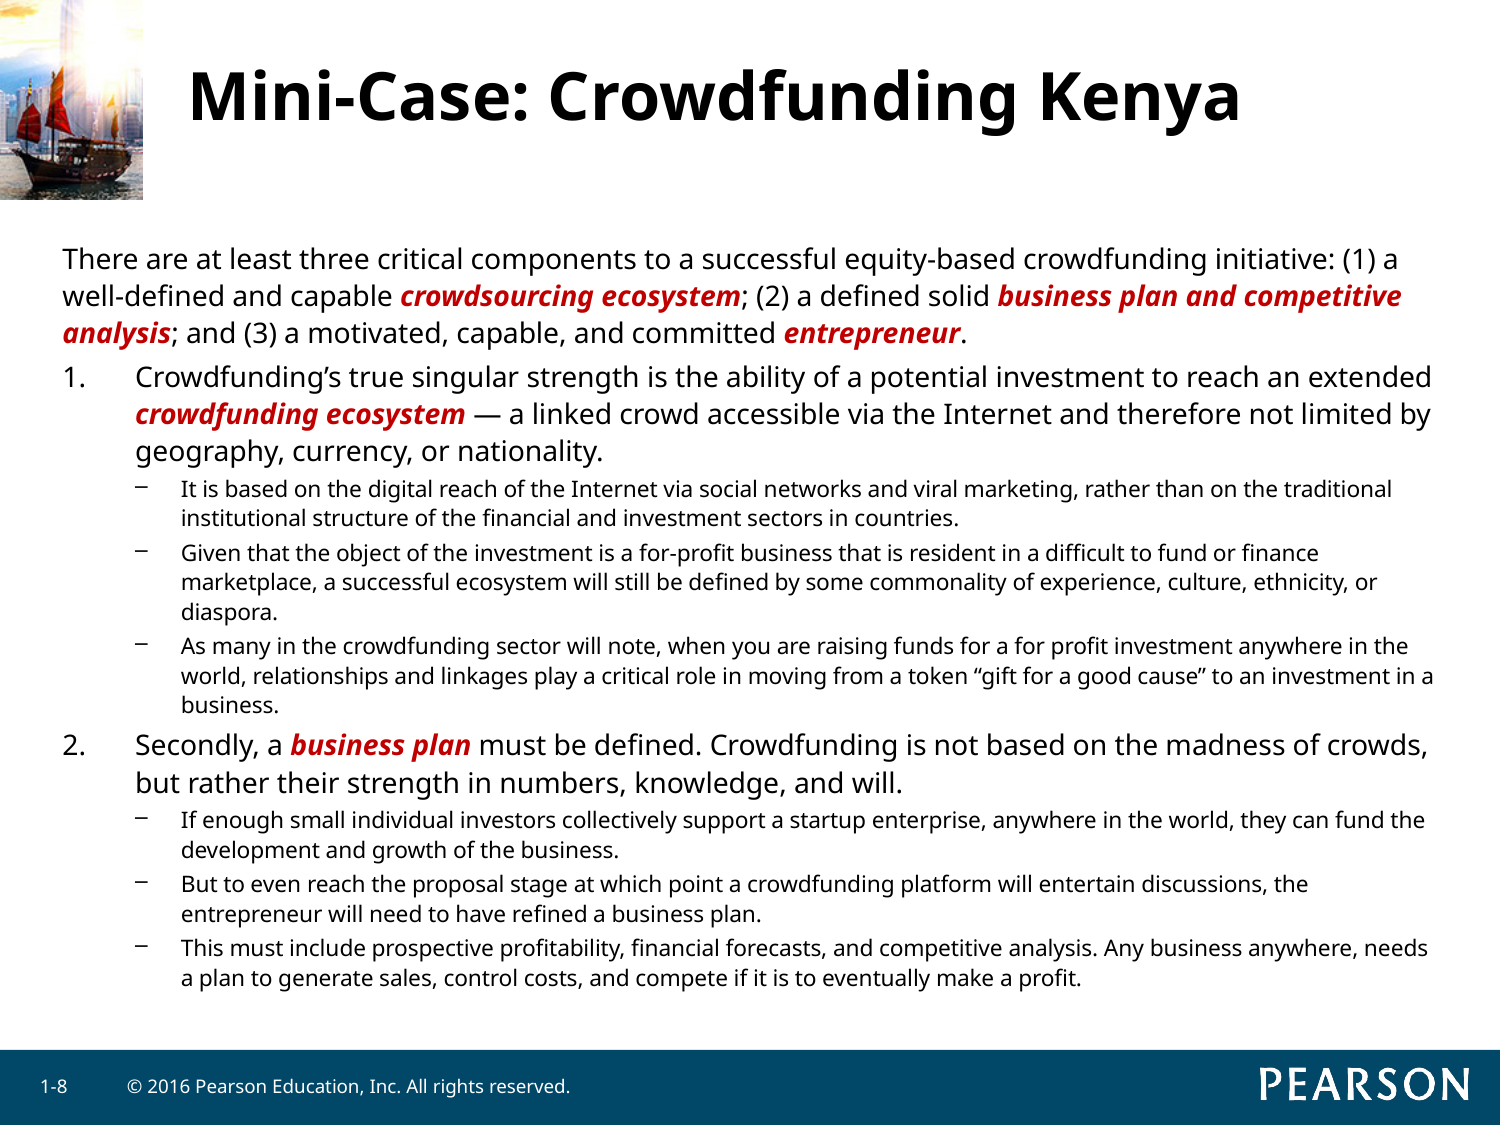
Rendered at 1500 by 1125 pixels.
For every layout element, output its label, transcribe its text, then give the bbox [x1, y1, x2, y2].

title Mini-Case: Crowdfunding Kenya [187, 0, 1450, 188]
list There are at least three critical components to a successful equity-based crowdfunding initiative: (1) a well-defined and capable crowdsourcing ecosystem; (2) a defined solid business plan and competitive analysis; and (3) a motivated, capable, and committed entrepreneur. Crowdfunding’s true singular strength is the ability of a potential investment to reach an extended crowdfunding ecosystem — a linked crowd accessible via the Internet and therefore not limited by geography, currency, or nationality. It is based on the digital reach of the Internet via social networks and viral marketing, rather than on the traditional institutional structure of the financial and investment sectors in countries. Given that the object of the investment is a for-profit business that is resident in a difficult to fund or finance marketplace, a successful ecosystem will still be defined by some commonality of experience, culture, ethnicity, or diaspora. As many in the crowdfunding sector will note, when you are raising funds for a for profit investment anywhere in the world, relationships and linkages play a critical role in moving from a token “gift for a good cause” to an investment in a business. Secondly, a business plan must be defined. Crowdfunding is not based on the madness of crowds, but rather their strength in numbers, knowledge, and will. If enough small individual investors collectively support a startup enterprise, anywhere in the world, they can fund the development and growth of the business. But to even reach the proposal stage at which point a crowdfunding platform will entertain discussions, the entrepreneur will need to have refined a business plan. This must include prospective profitability, financial forecasts, and competitive analysis. Any business anywhere, needs a plan to generate sales, control costs, and compete if it is to eventually make a profit. [62, 237, 1438, 1000]
picture [0, 0, 143, 200]
